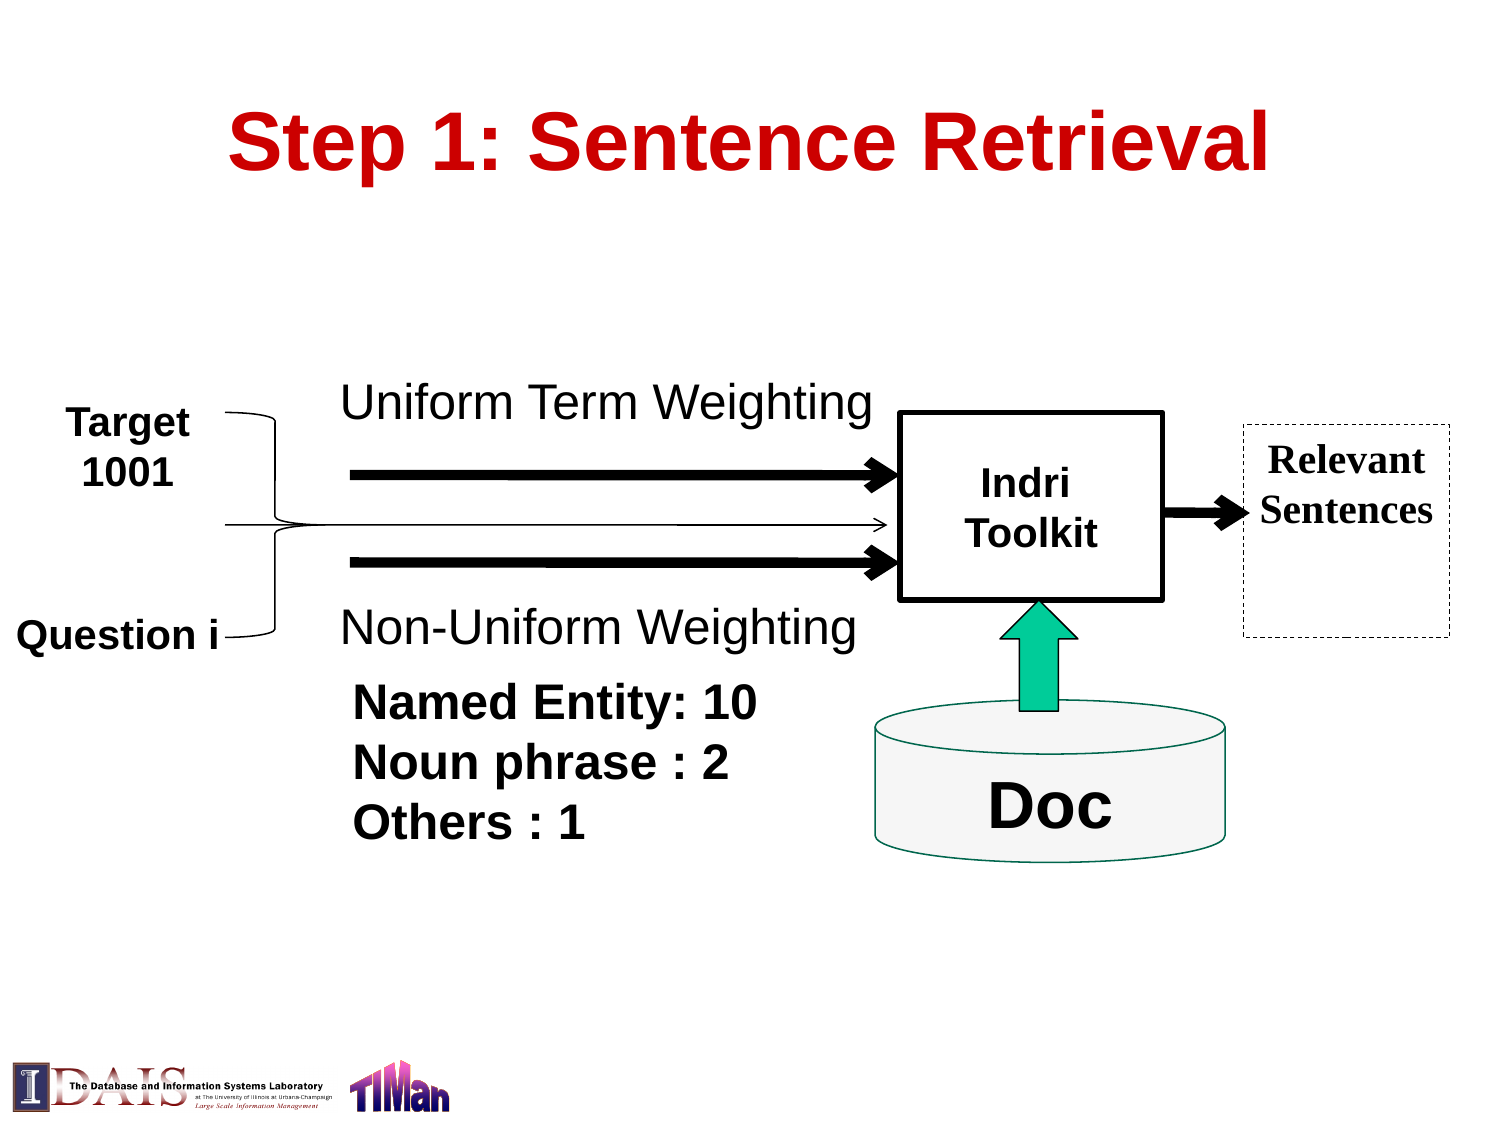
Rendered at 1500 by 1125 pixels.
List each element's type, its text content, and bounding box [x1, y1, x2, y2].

text_box Target 1001 [50, 387, 94, 503]
picture [12, 1062, 338, 1113]
text_box Doc [1129, 702, 1226, 860]
text_box Question i [0, 600, 94, 665]
title Step 1: Sentence Retrieval [0, 49, 1500, 226]
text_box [99, 362, 1126, 860]
text_box Relevant Sentences [1241, 423, 1452, 639]
text_box Indri Toolkit [1129, 410, 1165, 602]
